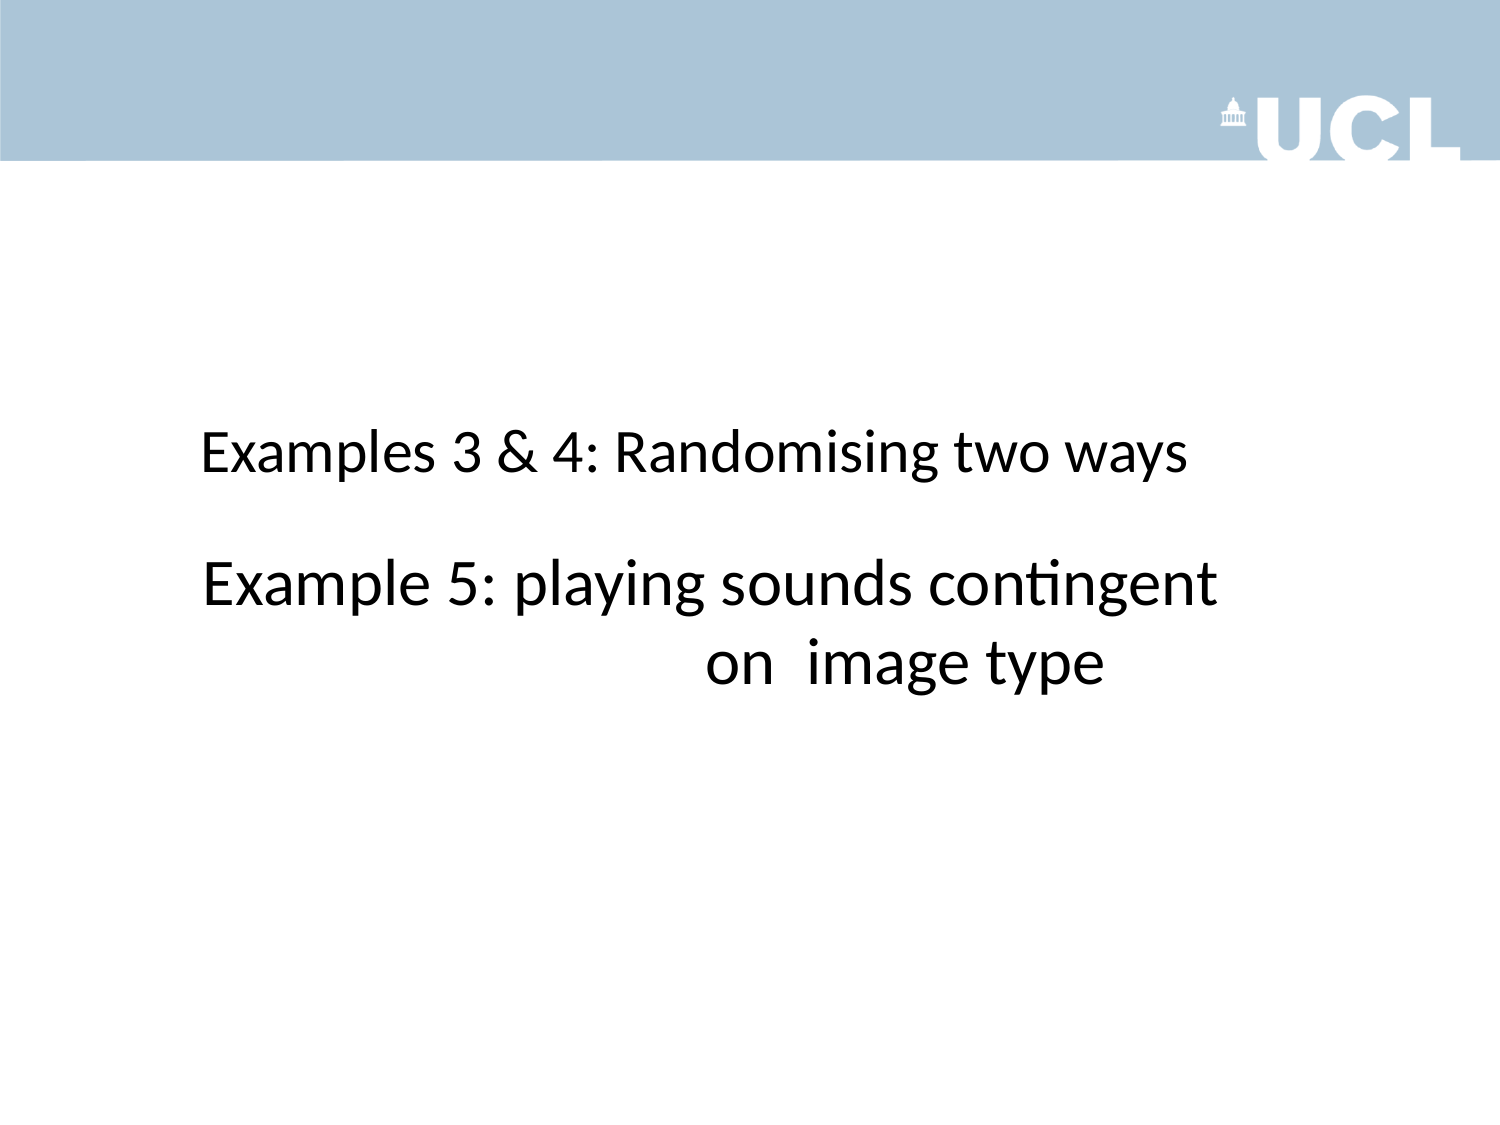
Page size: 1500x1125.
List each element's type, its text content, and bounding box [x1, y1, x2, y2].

text_box Example 5: playing sounds contingent on image type [185, 547, 1298, 690]
picture [0, 0, 1500, 161]
title Examples 3 & 4: Randomising two ways [185, 376, 1298, 519]
